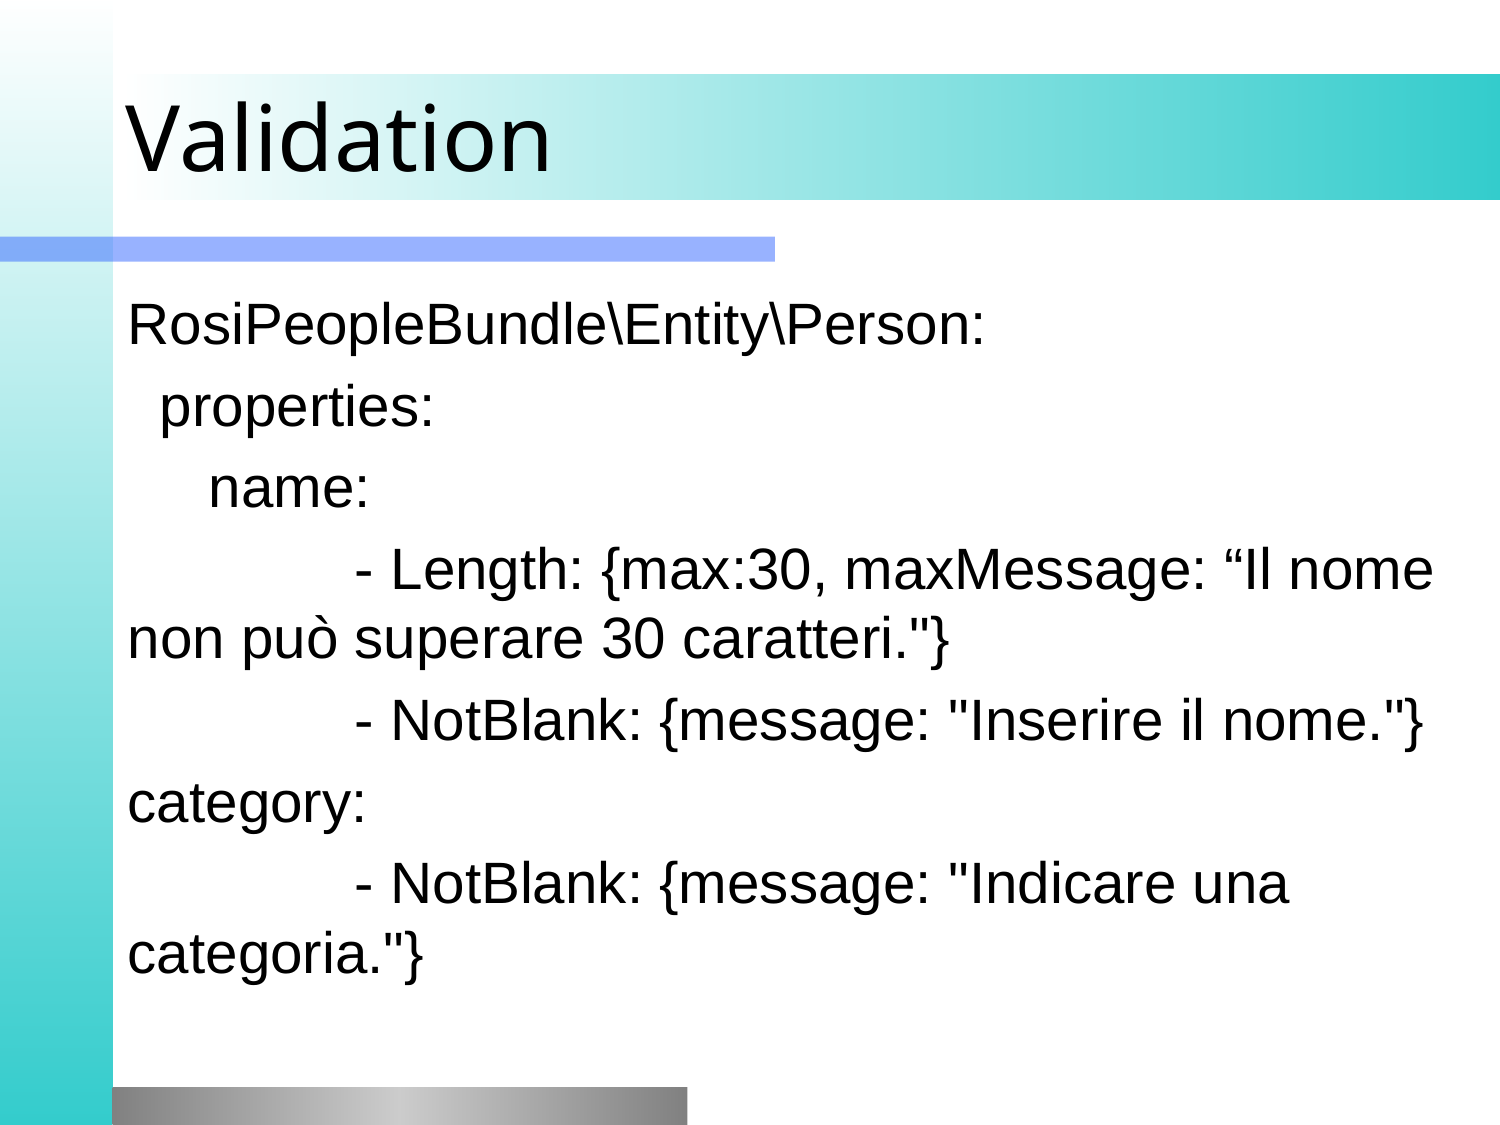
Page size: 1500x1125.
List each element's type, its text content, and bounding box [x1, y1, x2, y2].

title Validation [110, 40, 1386, 229]
list RosiPeopleBundle\Entity\Person: properties: name: - Length: {max:30, maxMessage: “Il nome non può superare 30 caratteri."} - NotBlank: {message: "Inserire il nome."} category: - NotBlank: {message: "Indicare una categoria."} [112, 278, 1500, 1073]
